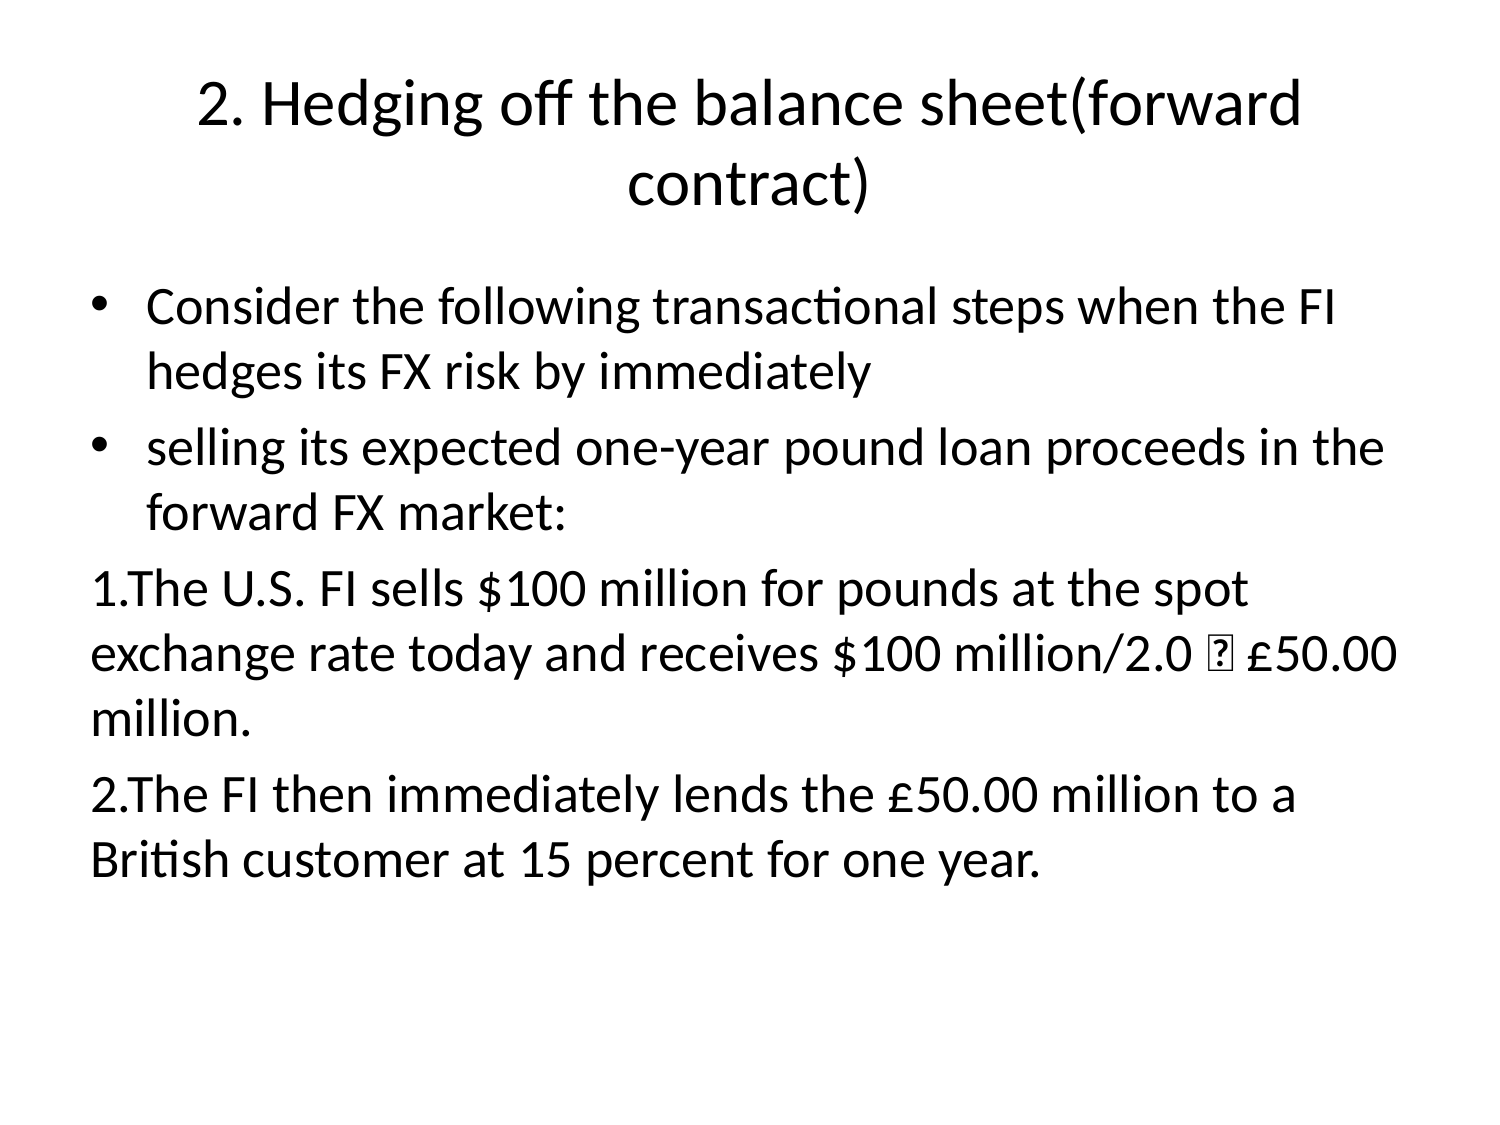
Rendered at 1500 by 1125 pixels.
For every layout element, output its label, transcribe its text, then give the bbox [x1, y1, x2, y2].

list Consider the following transactional steps when the FI hedges its FX risk by immediately selling its expected one-year pound loan proceeds in the forward FX market: 1.The U.S. FI sells $100 million for pounds at the spot exchange rate today and receives $100 million/2.0 􏰀 £50.00 million. 2.The FI then immediately lends the £50.00 million to a British customer at 15 percent for one year. [75, 262, 1425, 1005]
title 2. Hedging off the balance sheet(forward contract) [75, 45, 1425, 233]
